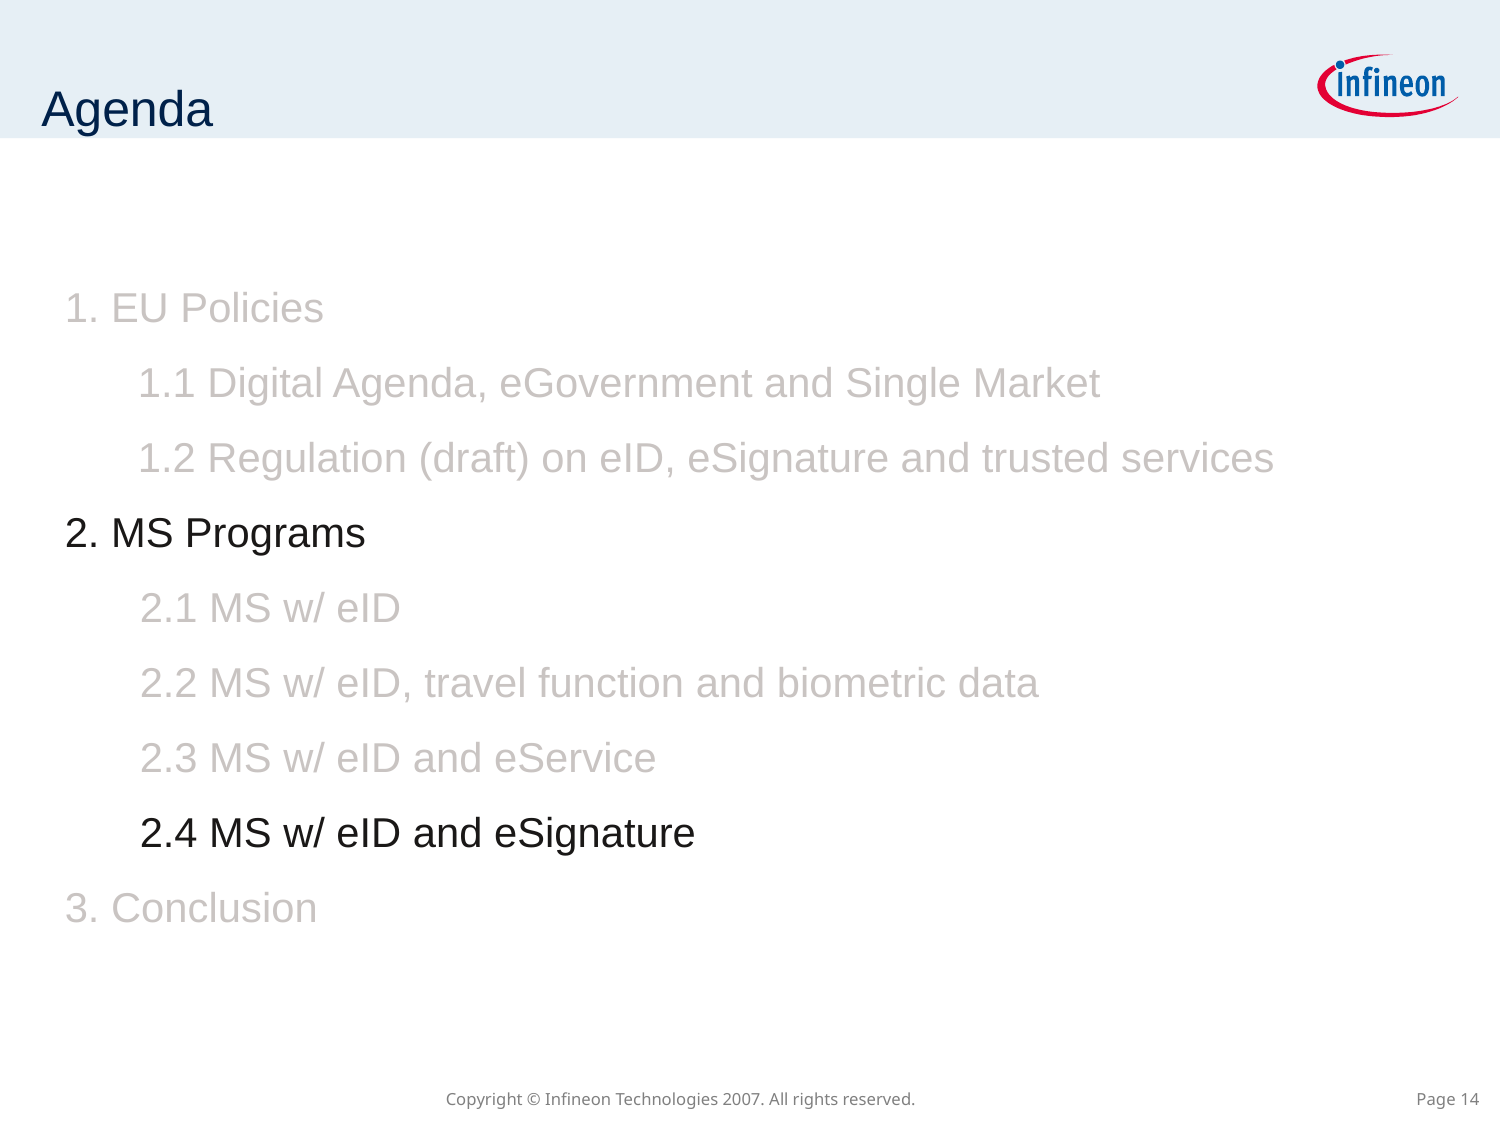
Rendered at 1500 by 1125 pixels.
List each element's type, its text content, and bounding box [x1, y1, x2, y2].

title Agenda [40, 10, 1200, 138]
list 1. EU Policies 1.1 Digital Agenda, eGovernment and Single Market 1.2 Regulation (draft) on eID, eSignature and trusted services 2. MS Programs 2.1 MS w/ eID 2.2 MS w/ eID, travel function and biometric data 2.3 MS w/ eID and eService 2.4 MS w/ eID and eSignature 3. Conclusion [64, 255, 1389, 1000]
